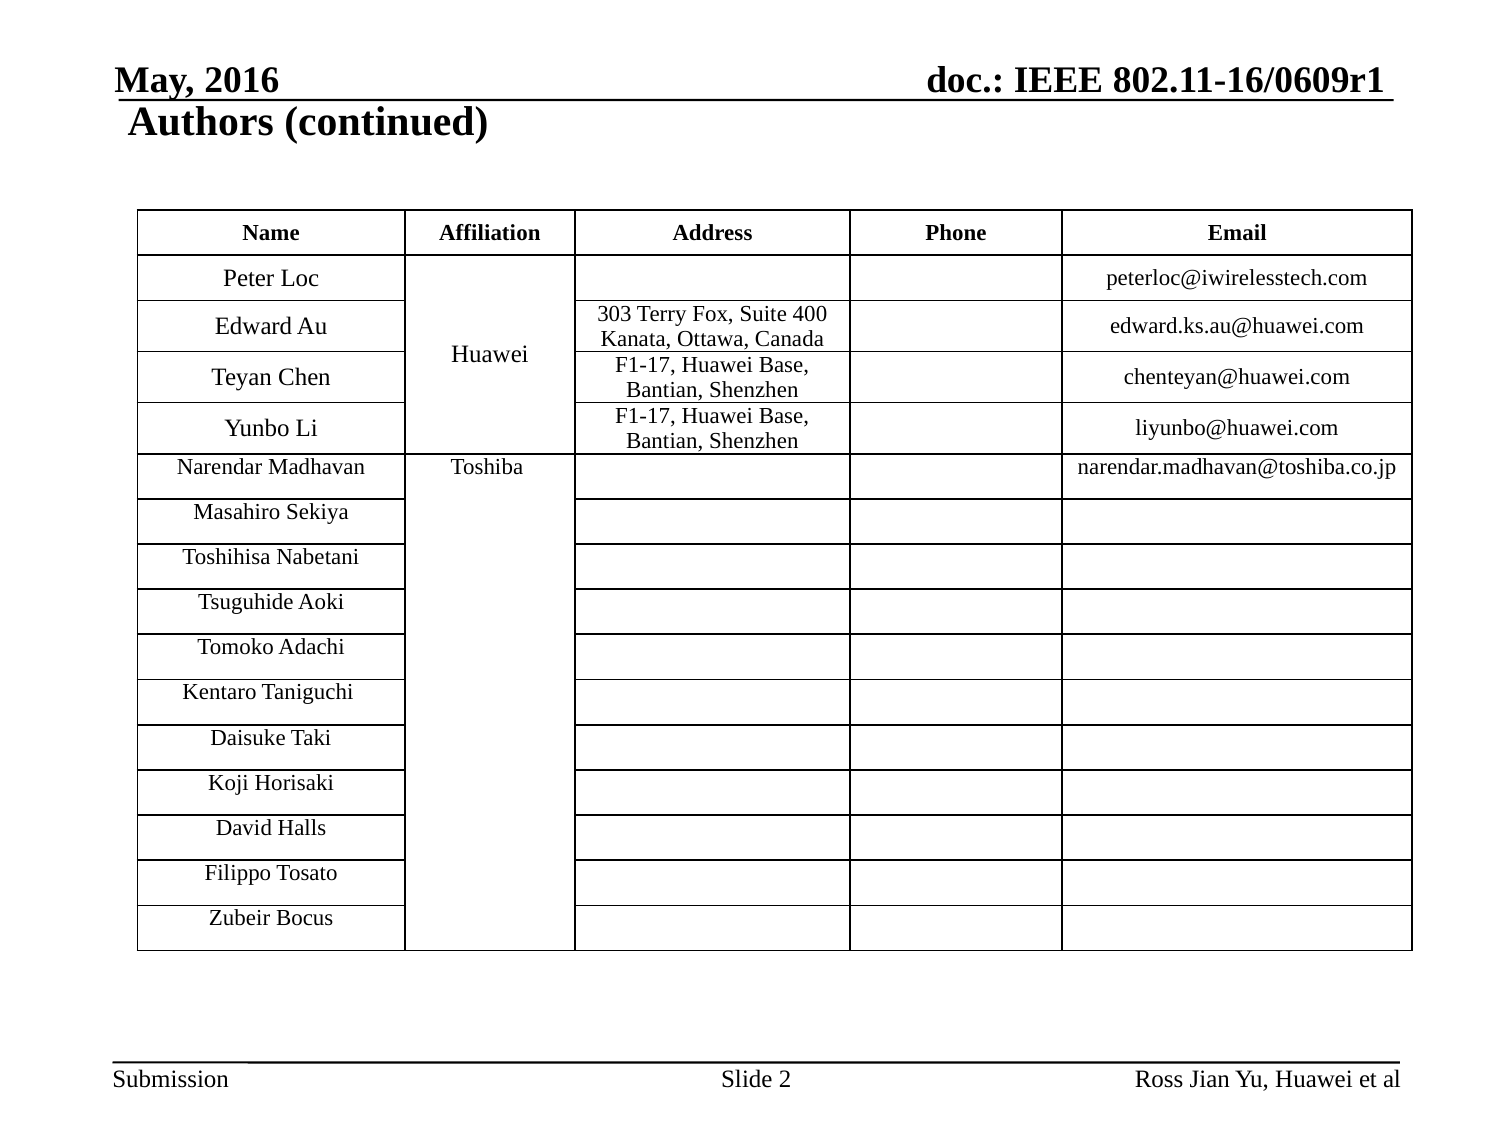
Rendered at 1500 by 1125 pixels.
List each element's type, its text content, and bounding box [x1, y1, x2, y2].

table_cell [851, 680, 1061, 724]
table_cell [1063, 635, 1411, 679]
table_cell [576, 545, 849, 588]
table_cell [576, 906, 849, 950]
table_cell Kentaro Taniguchi [138, 680, 404, 724]
table_cell [1063, 906, 1411, 950]
table_cell chenteyan@huawei.com [1063, 352, 1411, 402]
table_cell [1063, 861, 1411, 905]
table_cell Filippo Tosato [138, 861, 404, 905]
footer Ross Jian Yu, Huawei et al [1131, 1061, 1402, 1093]
table_cell Teyan Chen [138, 352, 404, 402]
table_cell [576, 256, 849, 300]
table_cell [1063, 726, 1411, 769]
table_cell [851, 635, 1061, 679]
table_cell [851, 906, 1061, 950]
table_cell F1-17, Huawei Base, Bantian, Shenzhen [576, 352, 849, 402]
table_cell [576, 500, 849, 543]
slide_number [114, 54, 281, 99]
table_header Address [576, 211, 849, 254]
table_cell 303 Terry Fox, Suite 400 Kanata, Ottawa, Canada [576, 301, 849, 351]
table_cell [576, 726, 849, 769]
table_cell peterloc@iwirelesstech.com [1063, 256, 1411, 300]
table_cell [851, 403, 1061, 453]
table_cell Peter Loc [138, 256, 404, 300]
table_cell [851, 771, 1061, 814]
table_cell Tomoko Adachi [138, 635, 404, 679]
table_cell edward.ks.au@huawei.com [1063, 301, 1411, 351]
text_box Authors (continued) [112, 99, 1388, 138]
table_cell [576, 861, 849, 905]
table_cell liyunbo@huawei.com [1063, 403, 1411, 453]
table_cell [576, 771, 849, 814]
table_header Email [1063, 211, 1411, 254]
table_cell [576, 635, 849, 679]
table_header Phone [851, 211, 1061, 254]
table_cell Toshiba [406, 455, 574, 950]
table_cell Koji Horisaki [138, 771, 404, 814]
table_cell David Halls [138, 816, 404, 859]
table_cell [1063, 816, 1411, 859]
table_cell [576, 816, 849, 859]
table_cell [576, 680, 849, 724]
table_cell [851, 545, 1061, 588]
table_cell narendar.madhavan@toshiba.co.jp [1063, 455, 1411, 498]
table_cell [851, 861, 1061, 905]
table_cell [851, 590, 1061, 633]
table_cell Huawei [406, 256, 574, 453]
table_header Affiliation [406, 211, 574, 254]
table_cell Yunbo Li [138, 403, 404, 453]
table_cell [851, 816, 1061, 859]
table_cell [851, 726, 1061, 769]
slide_number Slide 2 [712, 1061, 800, 1093]
table_cell Narendar Madhavan [138, 455, 404, 498]
table_cell [851, 256, 1061, 300]
table_cell [1063, 500, 1411, 543]
table_cell F1-17, Huawei Base, Bantian, Shenzhen [576, 403, 849, 453]
table_cell [1063, 771, 1411, 814]
table_cell Tsuguhide Aoki [138, 590, 404, 633]
table_cell Daisuke Taki [138, 726, 404, 769]
table_cell Zubeir Bocus [138, 906, 404, 950]
table_cell Toshihisa Nabetani [138, 545, 404, 588]
table_cell Masahiro Sekiya [138, 500, 404, 543]
table_cell Edward Au [138, 301, 404, 351]
table_header Name [138, 211, 404, 254]
table_cell [851, 352, 1061, 402]
table_cell [1063, 680, 1411, 724]
table_cell [851, 301, 1061, 351]
table_cell [576, 590, 849, 633]
table_cell [851, 500, 1061, 543]
table_cell [851, 455, 1061, 498]
table_cell [1063, 545, 1411, 588]
table_cell [576, 455, 849, 498]
table_cell [1063, 590, 1411, 633]
